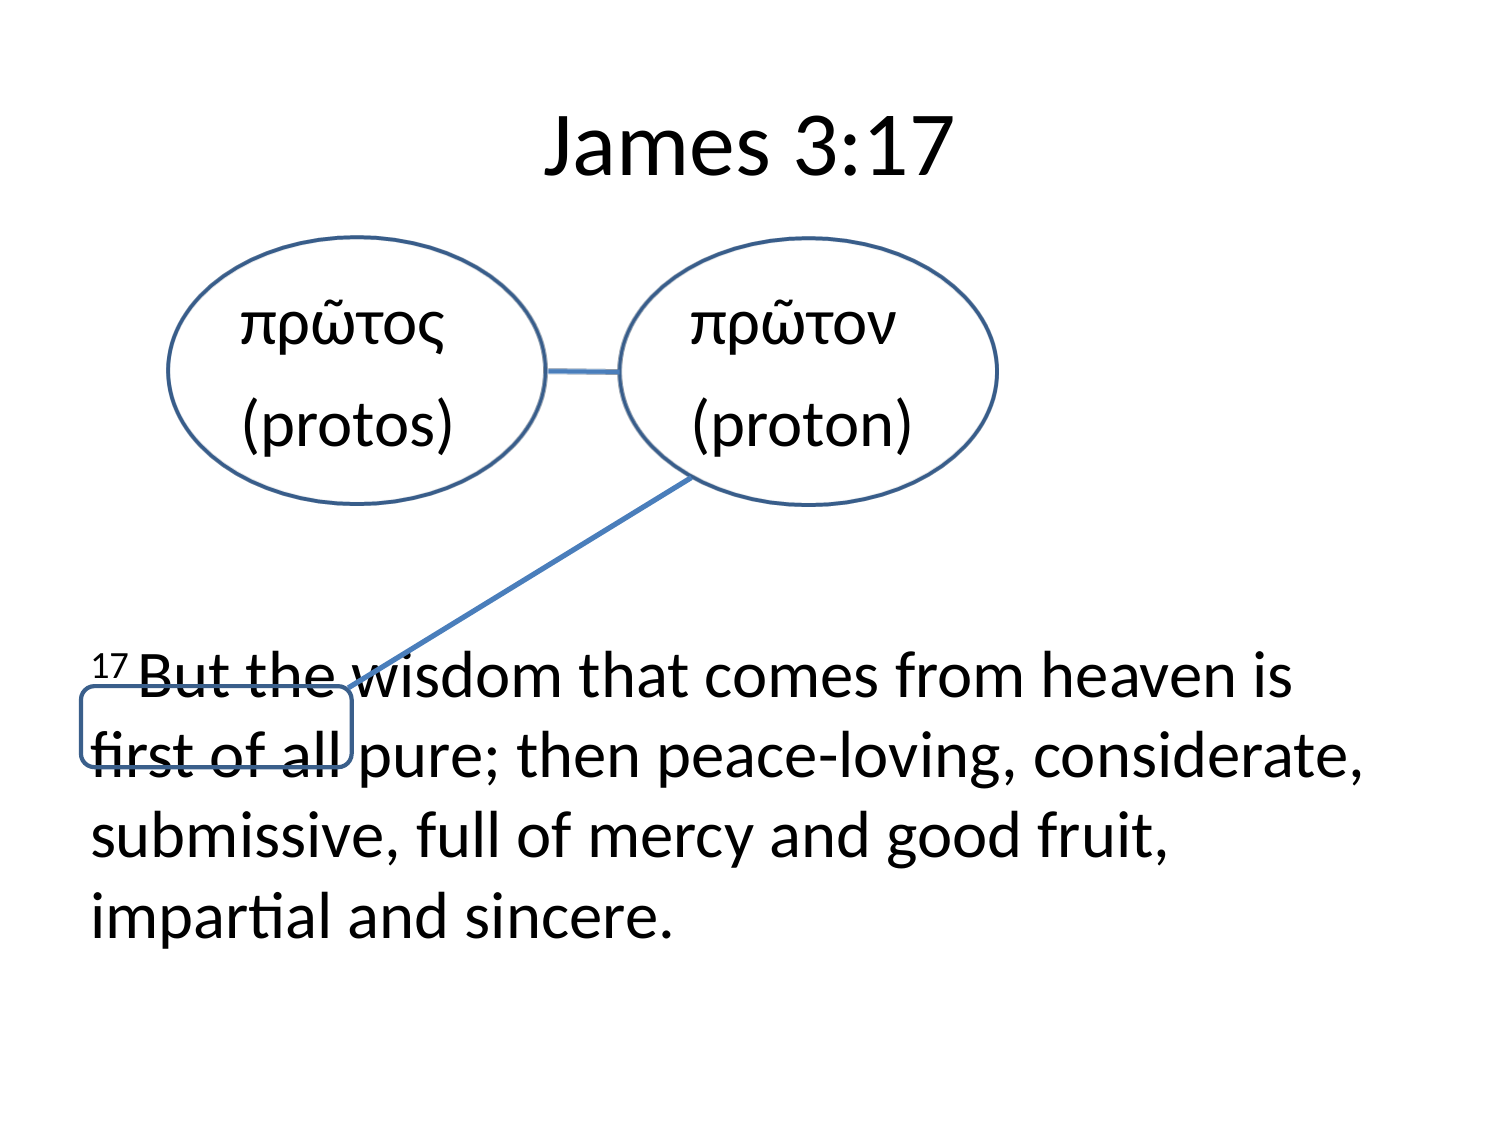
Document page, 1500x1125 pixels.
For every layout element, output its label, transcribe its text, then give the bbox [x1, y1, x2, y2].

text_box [347, 477, 692, 689]
list πρῶτος πρῶτον (protos) (proton) 17 But the wisdom that comes from heaven is first of all pure; then peace-loving, considerate, submissive, full of mercy and good fruit, impartial and sincere. [75, 262, 1425, 1005]
title James 3:17 [75, 45, 1425, 233]
picture [166, 235, 999, 508]
text_box [78, 684, 354, 770]
